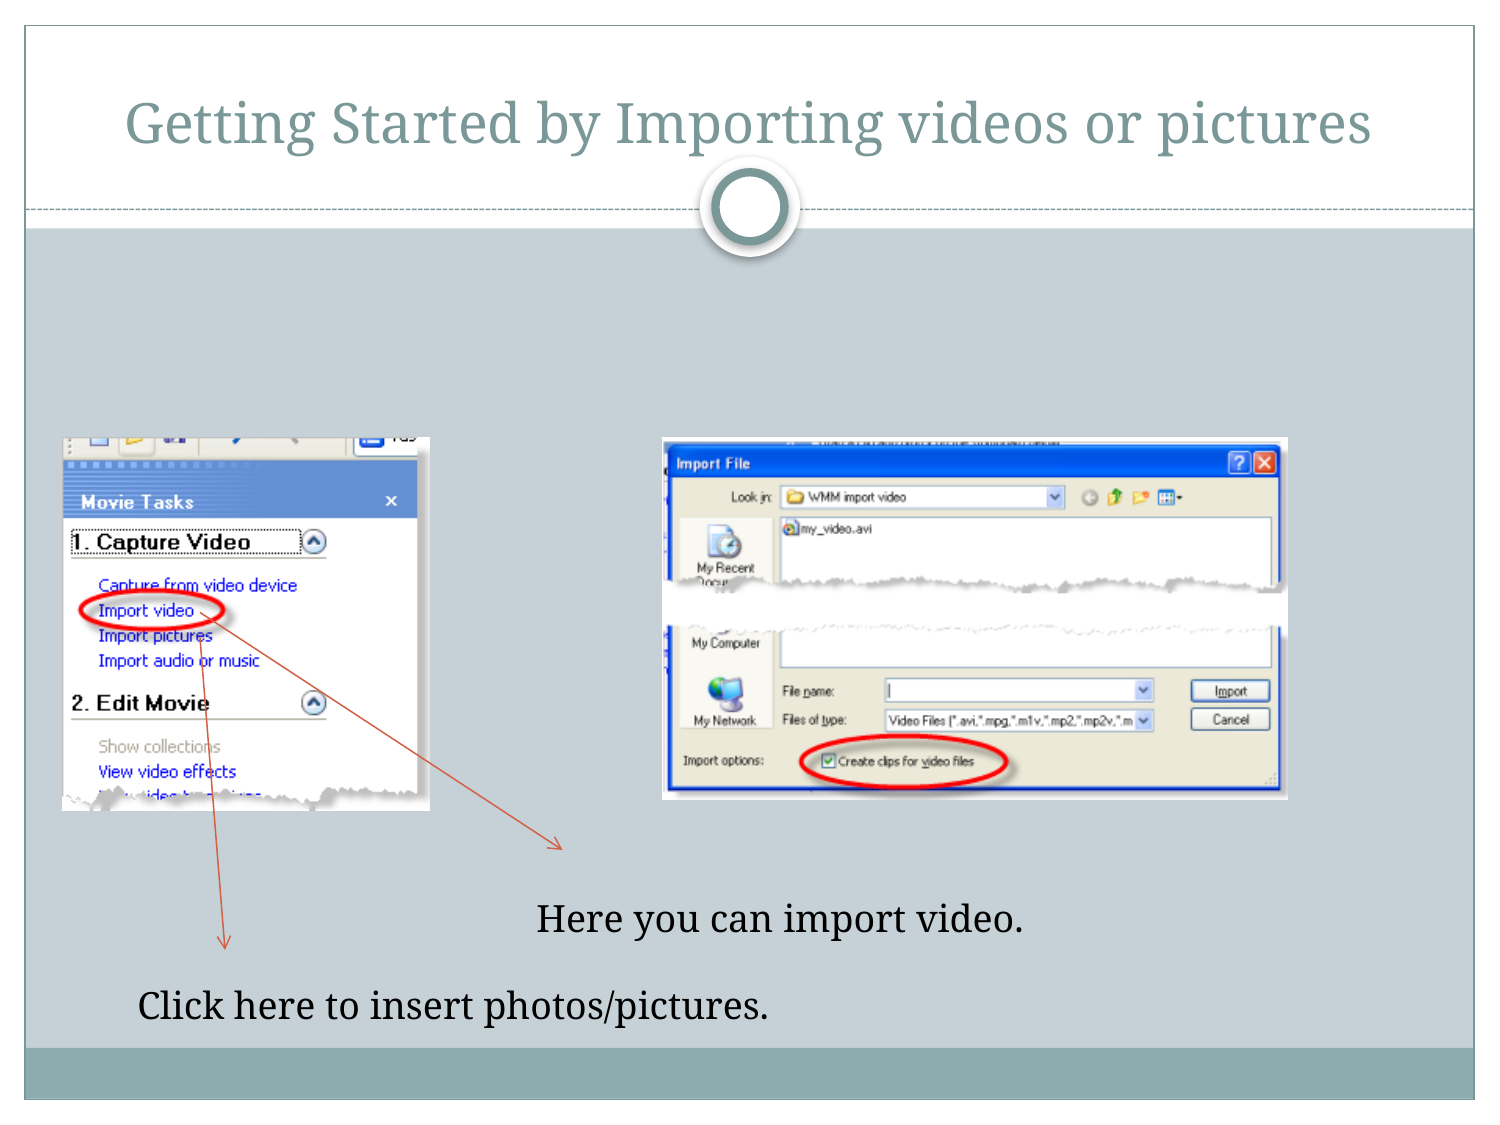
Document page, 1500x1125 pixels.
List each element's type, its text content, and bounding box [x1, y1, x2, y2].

text_box Here you can import video. [521, 887, 1040, 948]
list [62, 437, 430, 778]
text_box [199, 612, 563, 851]
title Getting Started by Importing videos or pictures [49, 37, 1450, 162]
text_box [55, 780, 369, 807]
text_box Click here to insert photos/pictures. [122, 974, 785, 1035]
picture [662, 437, 1288, 801]
